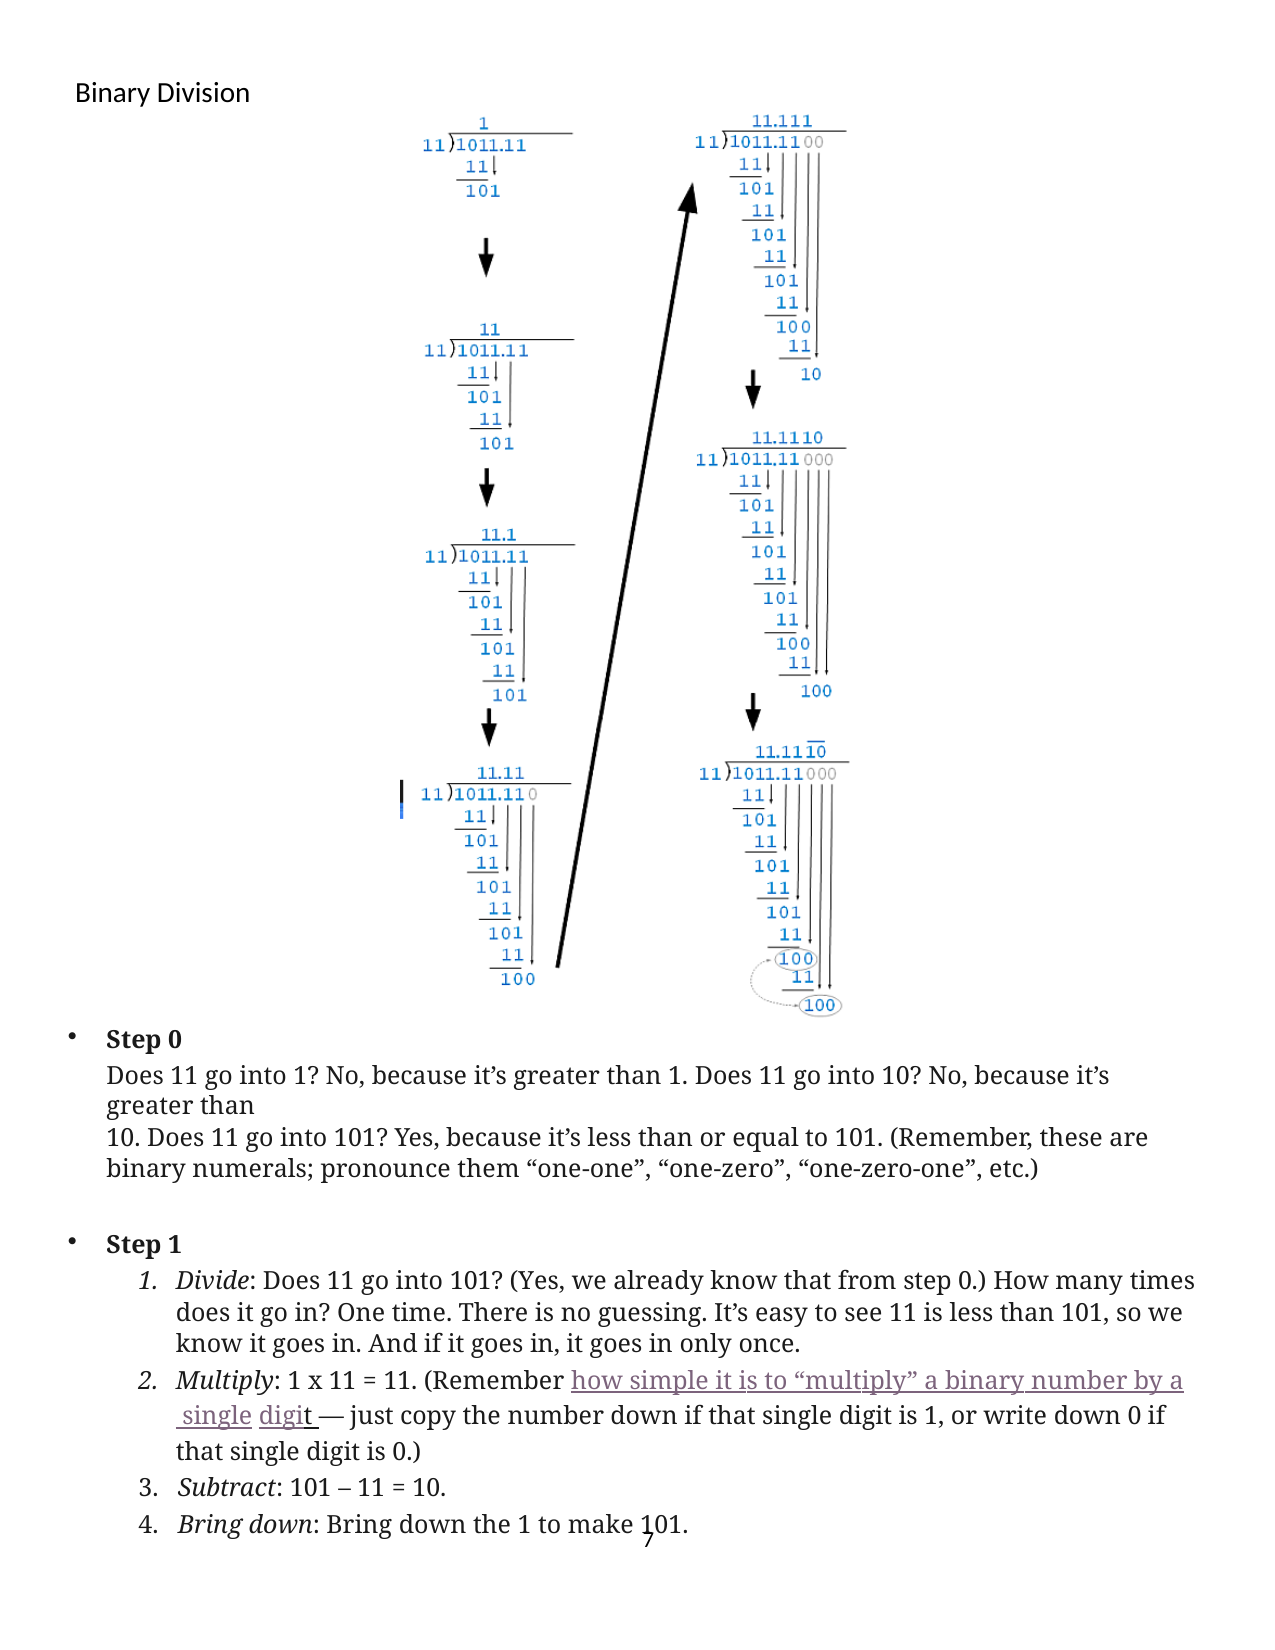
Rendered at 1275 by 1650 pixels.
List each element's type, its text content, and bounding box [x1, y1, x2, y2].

text_box Step 0 Does 11 go into 1? No, because it’s greater than 1. Does 11 go into 10? No, because it’s greater than 10. Does 11 go into 101? Yes, because it’s less than or equal to 101. (Remember, these are binary numerals; pronounce them “one-one”, “one-zero”, “one-zero-one”, etc.) Step 1 Divide: Does 11 go into 101? (Yes, we already know that from step 0.) How many times does it go in? One time. There is no guessing. It’s easy to see 11 is less than 101, so we know it goes in. And if it goes in, it goes in only once. Multiply: 1 x 11 = 11. (Remember how simple it is to “multiply” a binary number by a single digit — just copy the number down if that single digit is 1, or write down 0 if that single digit is 0.) 3. Subtract: 101 – 11 = 10. 4. Bring down: Bring down the 1 to make 101. [66, 1023, 1197, 1539]
text_box Binary Division [72, 73, 253, 109]
slide_number 7 [638, 1524, 659, 1553]
text_box [400, 110, 877, 1022]
